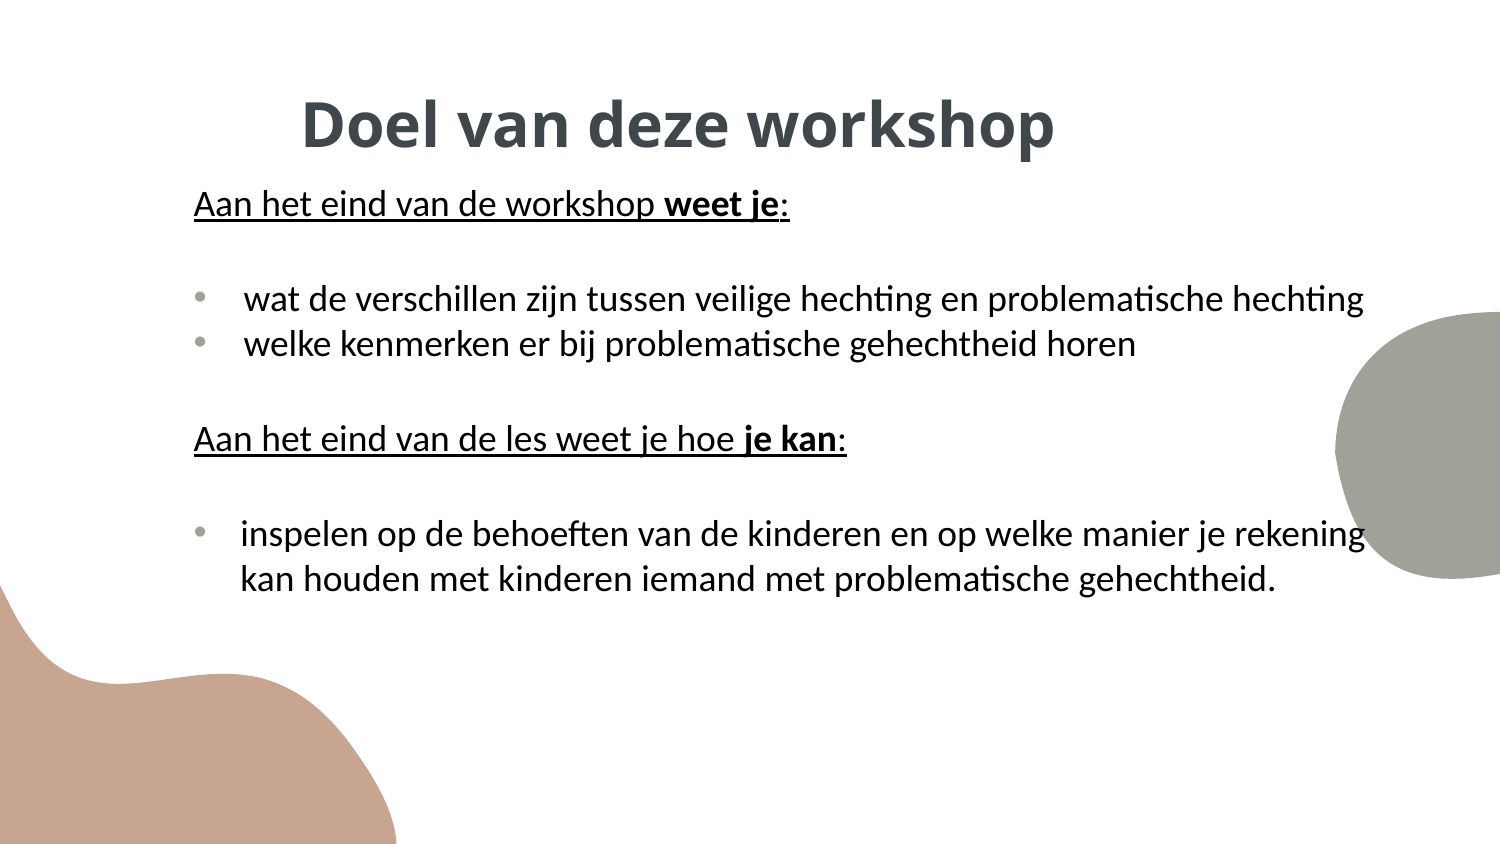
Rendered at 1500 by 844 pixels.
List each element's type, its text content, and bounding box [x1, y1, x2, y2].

title Doel van deze workshop [116, 85, 1383, 175]
list Aan het eind van de workshop weet je: wat de verschillen zijn tussen veilige hechting en problematische hechting welke kenmerken er bij problematische gehechtheid horen Aan het eind van de les weet je hoe je kan: inspelen op de behoeften van de kinderen en op welke manier je rekening kan houden met kinderen iemand met problematische gehechtheid. [153, 164, 1420, 725]
